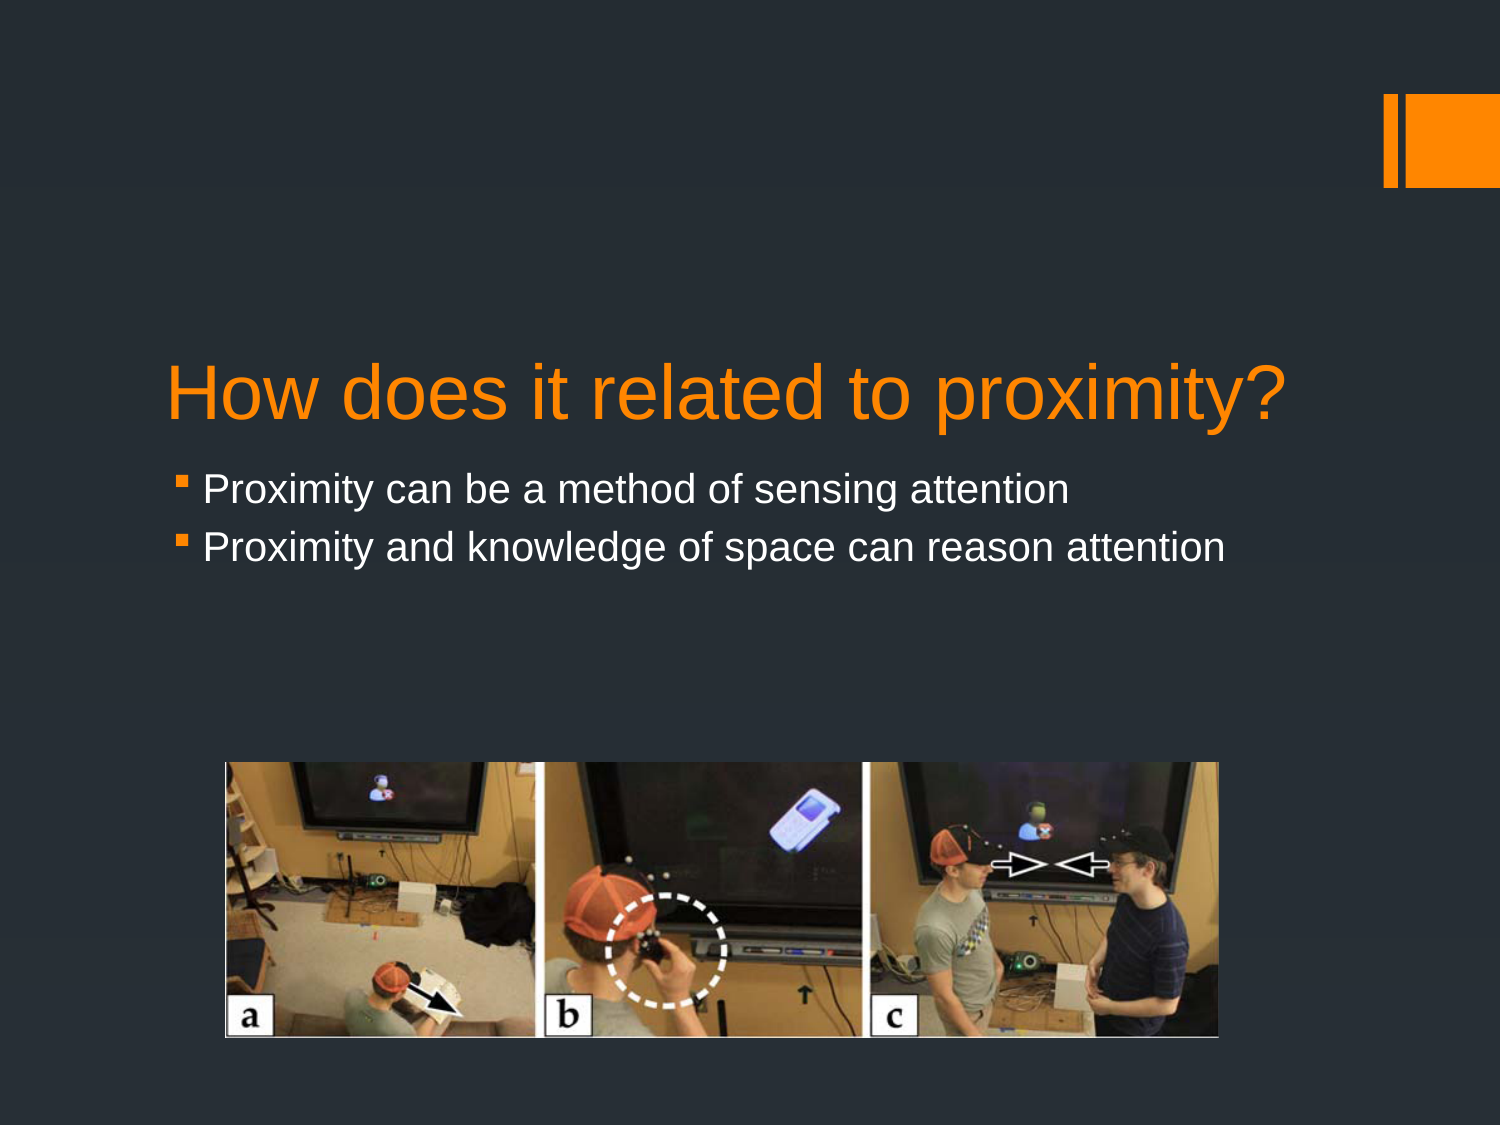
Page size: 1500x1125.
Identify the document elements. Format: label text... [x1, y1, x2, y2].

picture [224, 761, 1220, 1039]
title How does it related to proximity? [150, 253, 1350, 443]
list Proximity can be a method of sensing attention Proximity and knowledge of space can reason attention [150, 454, 1350, 1035]
